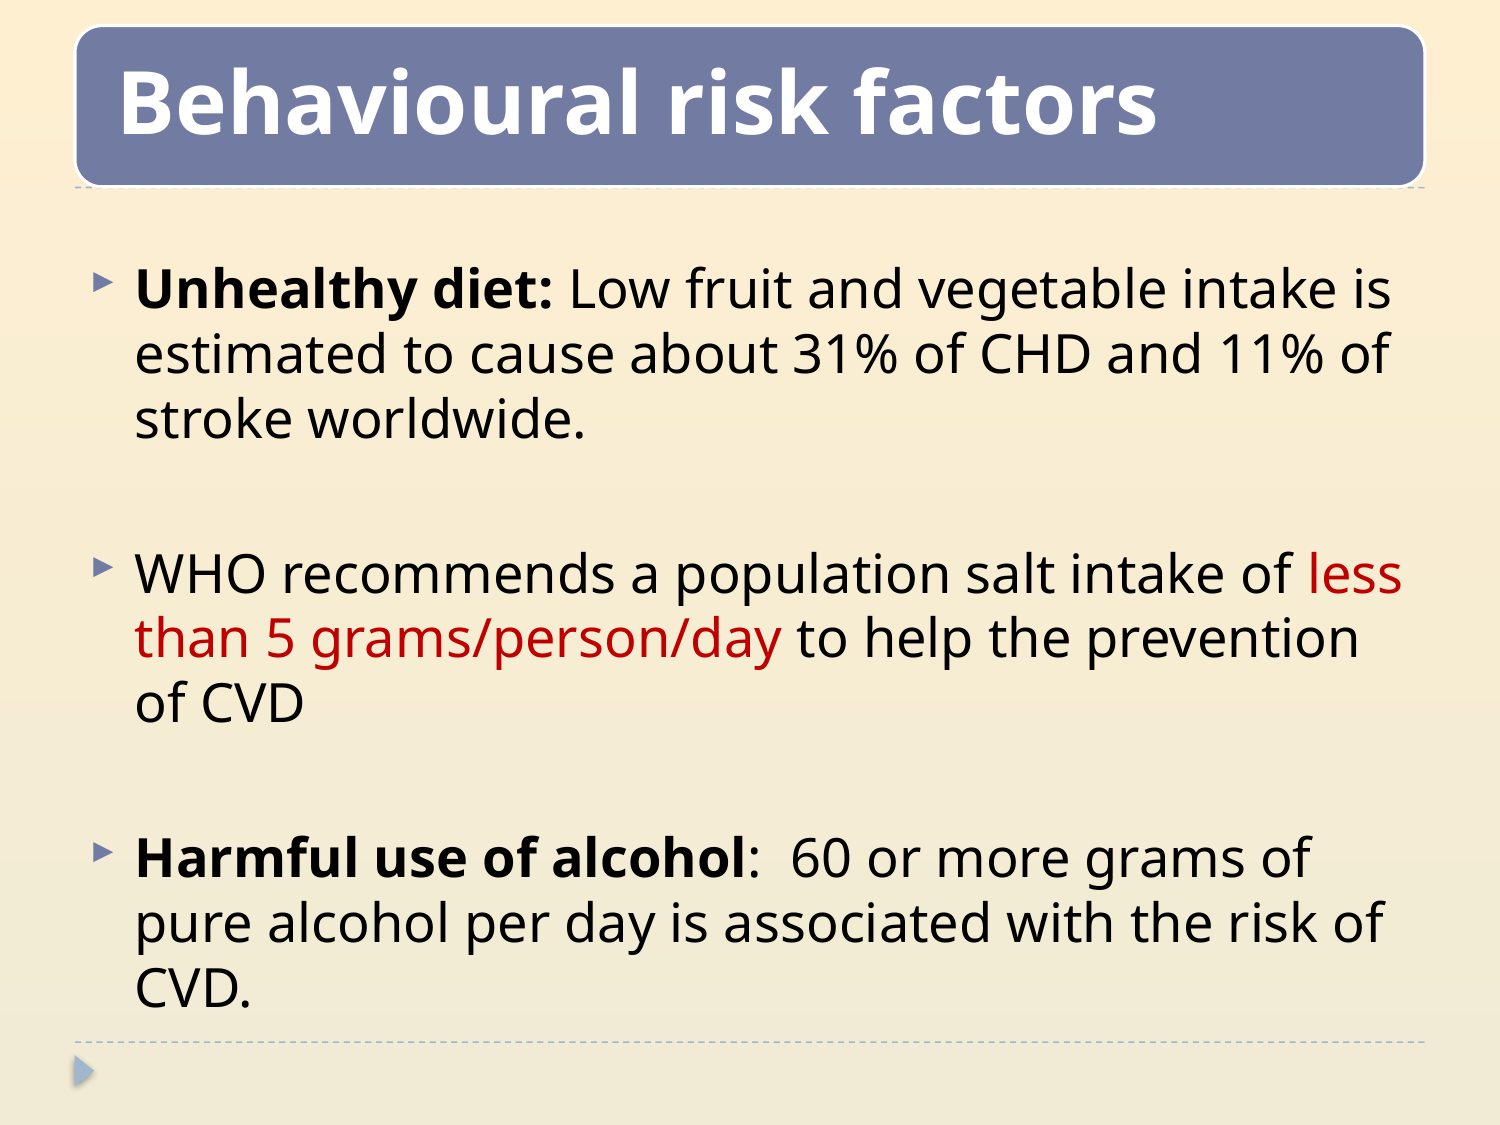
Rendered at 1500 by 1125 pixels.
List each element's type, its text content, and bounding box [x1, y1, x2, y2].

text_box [74, 24, 1426, 188]
list Unhealthy diet: Low fruit and vegetable intake is estimated to cause about 31% of CHD and 11% of stroke worldwide. WHO recommends a population salt intake of less than 5 grams/person/day to help the prevention of CVD Harmful use of alcohol: 60 or more grams of pure alcohol per day is associated with the risk of CVD. [75, 246, 1425, 1025]
